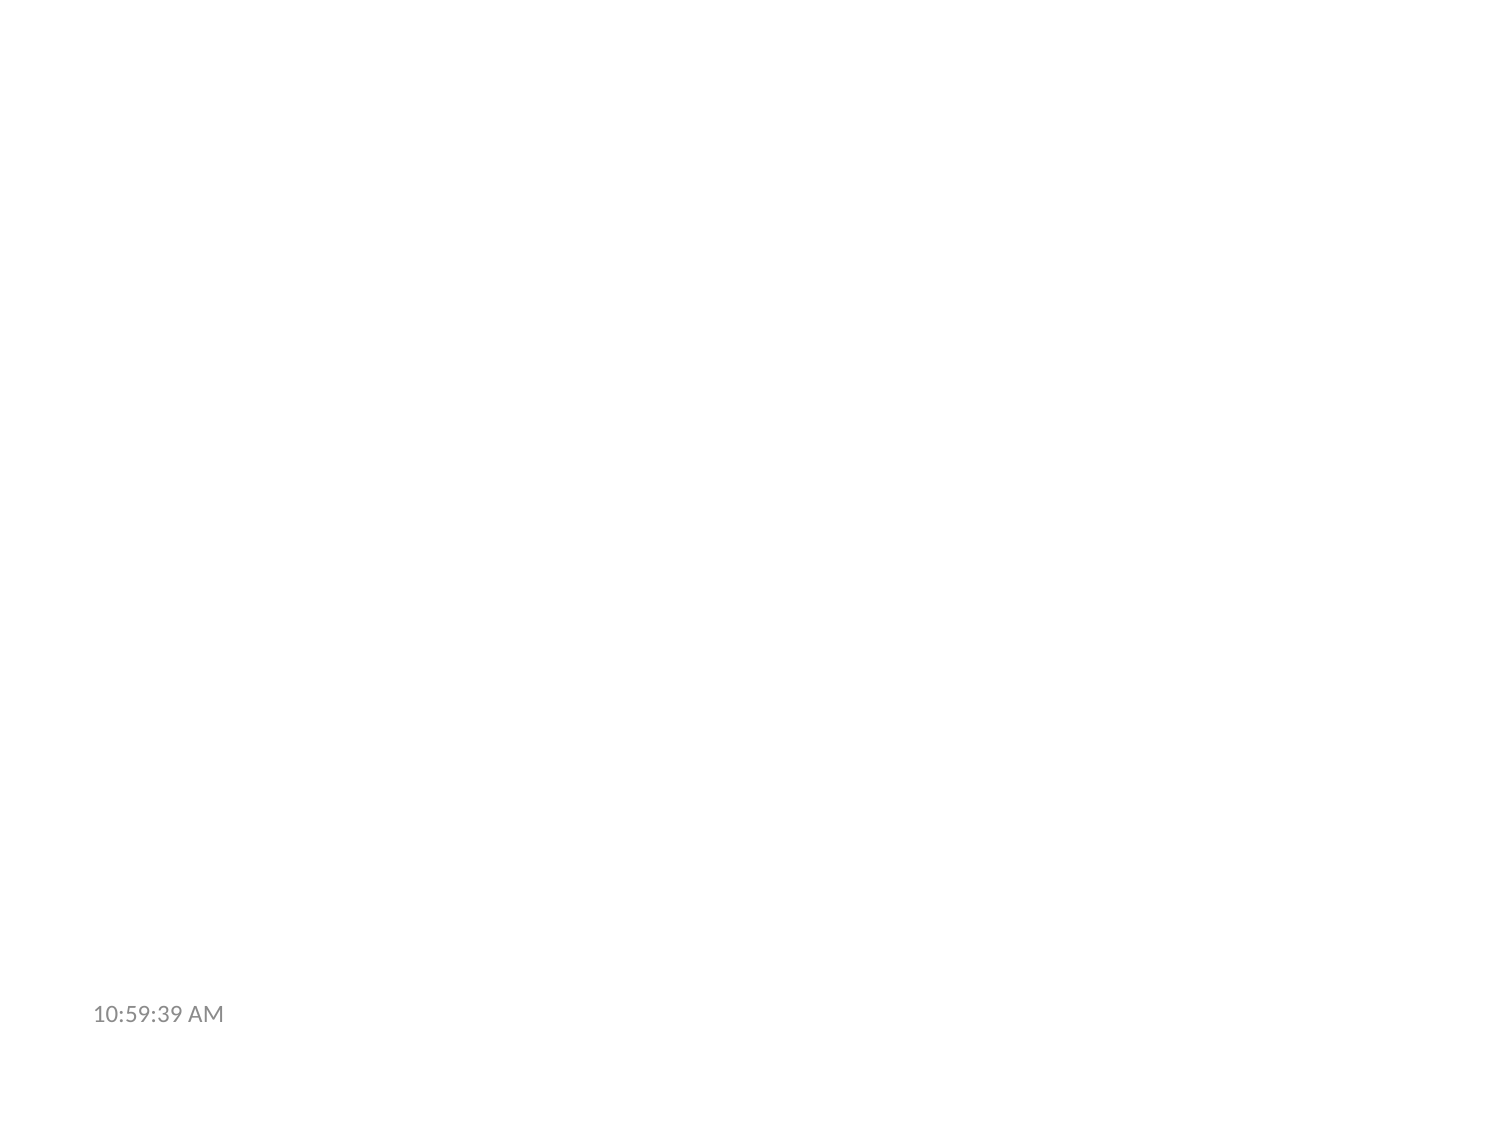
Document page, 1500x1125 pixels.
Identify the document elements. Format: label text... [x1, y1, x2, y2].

text_box 3:35:09 PM [77, 982, 428, 1043]
